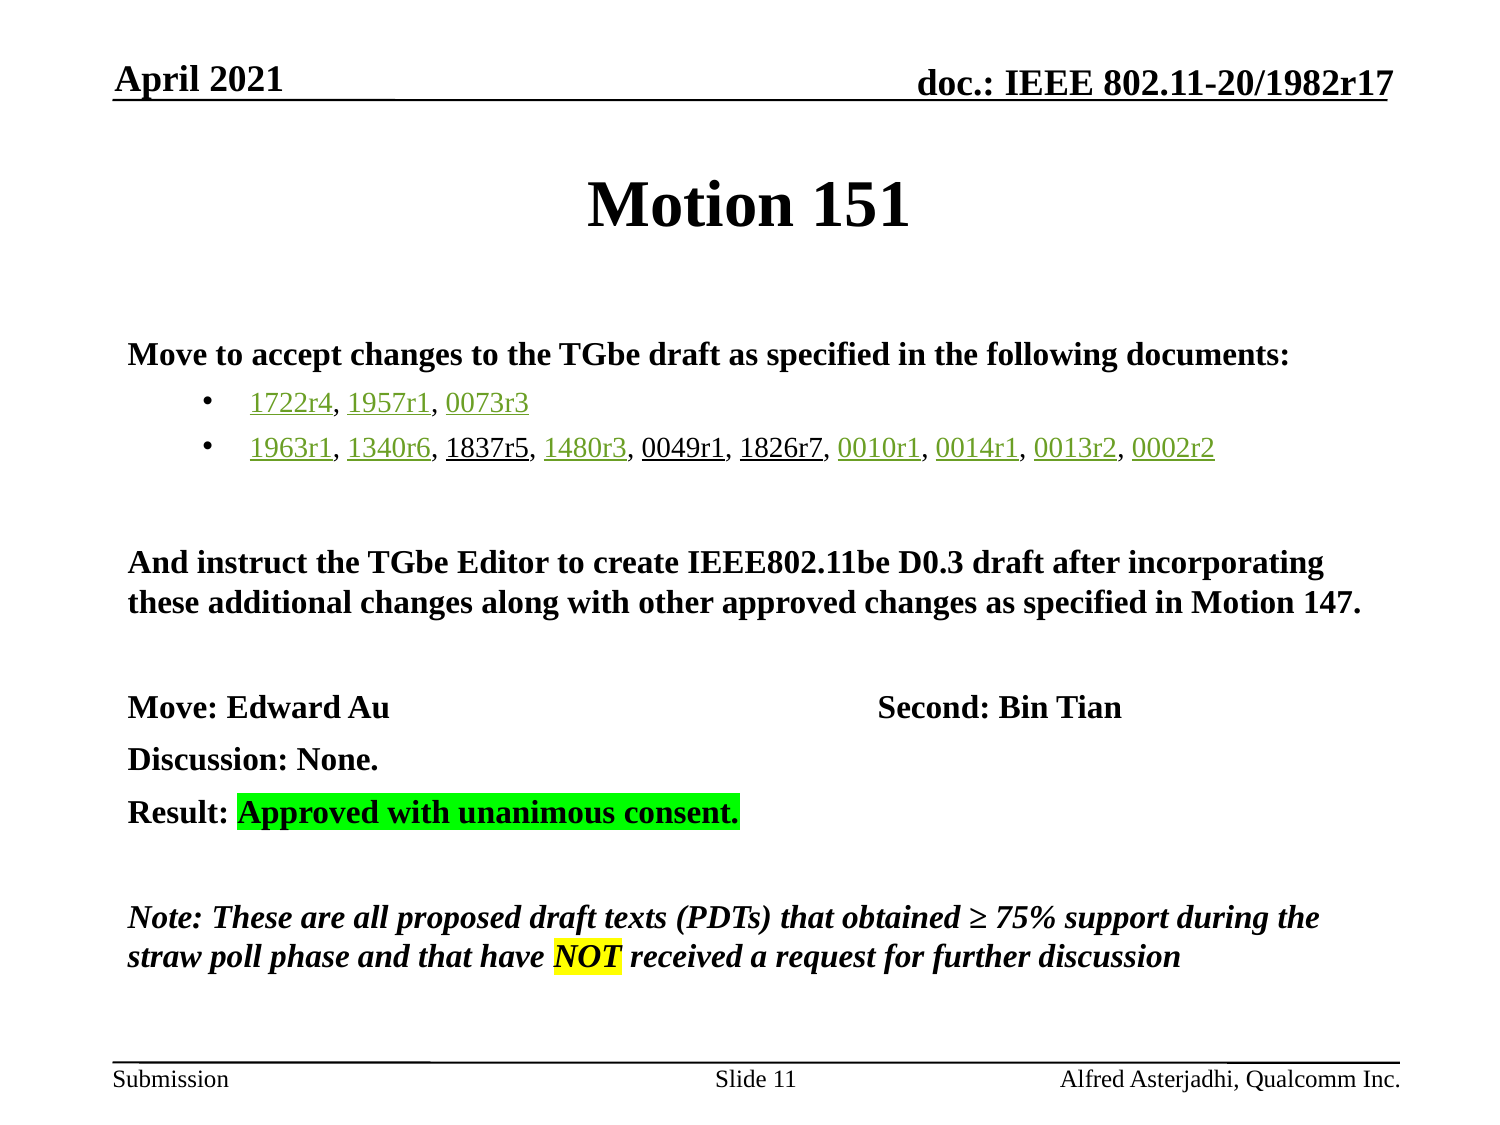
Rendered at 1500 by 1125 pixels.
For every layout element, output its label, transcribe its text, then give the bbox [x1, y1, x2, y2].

title Motion 151 [112, 112, 1388, 288]
list Move to accept changes to the TGbe draft as specified in the following documents: 1722r4, 1957r1, 0073r3 1963r1, 1340r6, 1837r5, 1480r3, 0049r1, 1826r7, 0010r1, 0014r1, 0013r2, 0002r2 And instruct the TGbe Editor to create IEEE802.11be D0.3 draft after incorporating these additional changes along with other approved changes as specified in Motion 147. Move: Edward Au Second: Bin Tian Discussion: None. Result: Approved with unanimous consent. Note: These are all proposed draft texts (PDTs) that obtained ≥ 75% support during the straw poll phase and that have NOT received a request for further discussion [112, 324, 1388, 1000]
slide_number Slide 11 [712, 1061, 800, 1123]
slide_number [114, 54, 423, 100]
footer Alfred Asterjadhi, Qualcomm Inc. [878, 1061, 1402, 1093]
